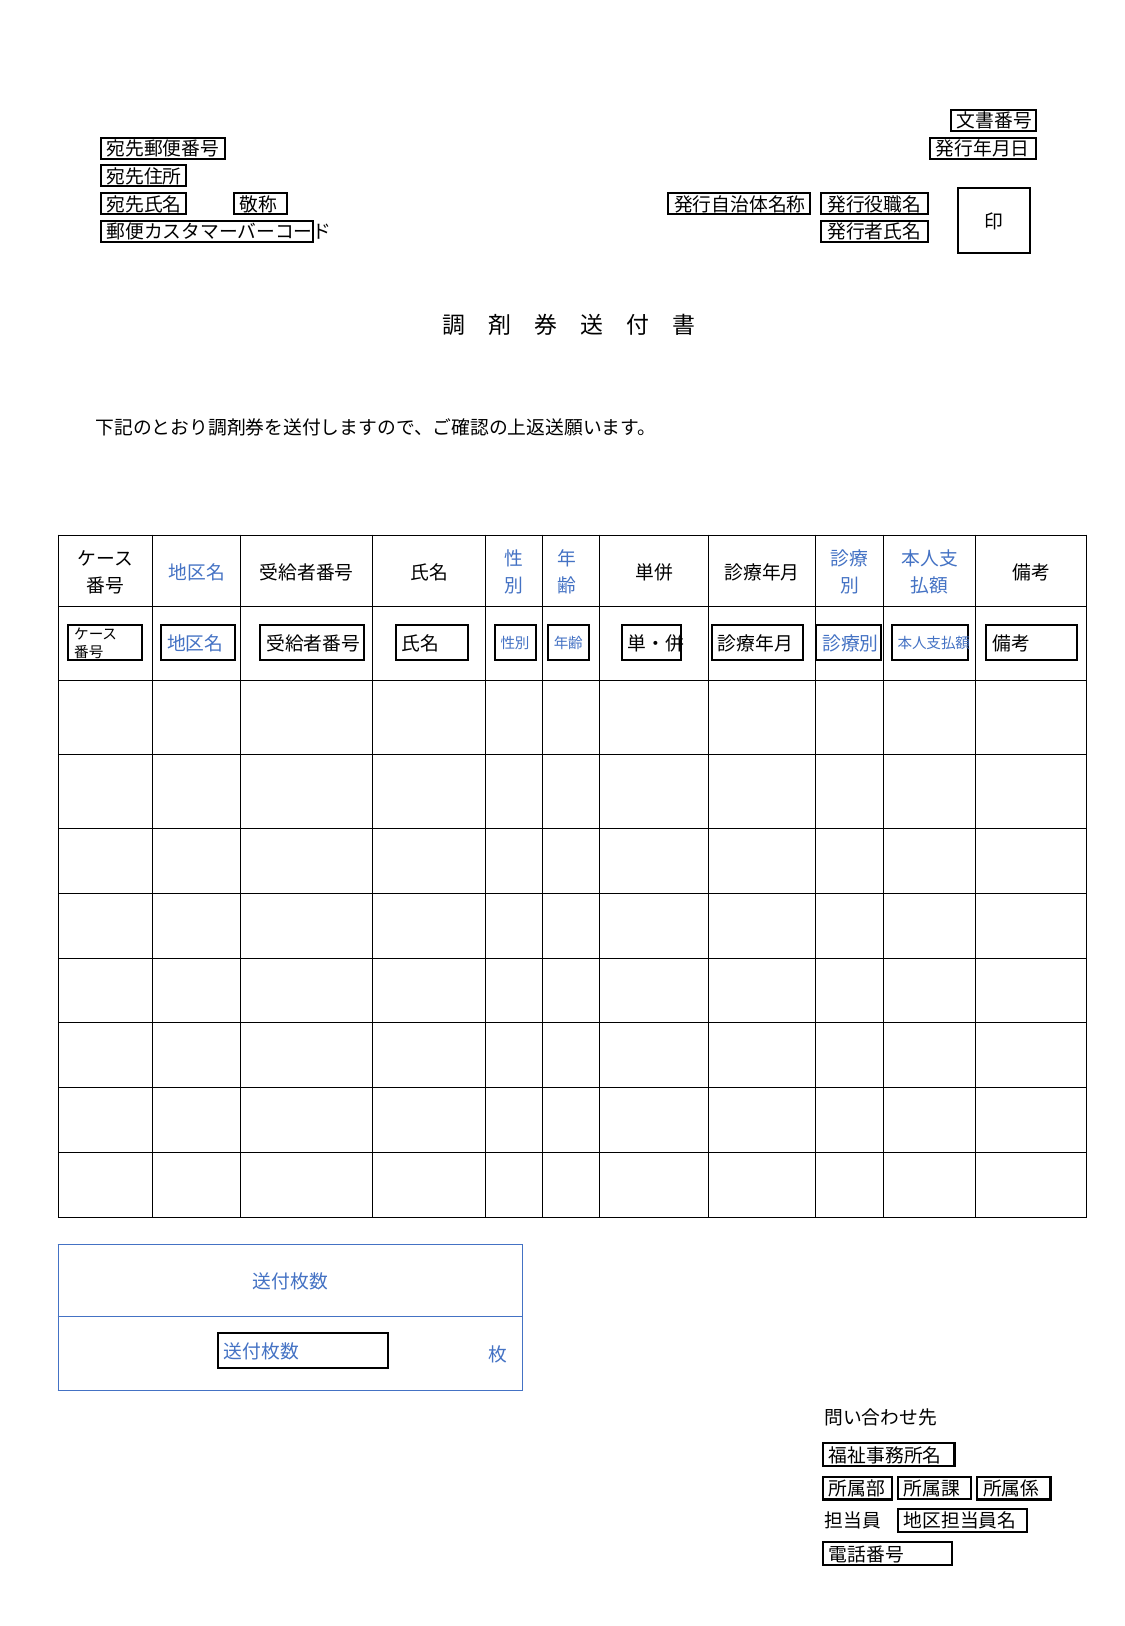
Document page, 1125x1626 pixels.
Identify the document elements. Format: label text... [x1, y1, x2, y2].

text_box 下記のとおり調剤券を送付しますので、ご確認の上返送願います。 [89, 415, 1037, 438]
table_cell [884, 1088, 975, 1152]
table_cell 枚 [59, 1317, 522, 1390]
table_cell [816, 755, 883, 828]
table_cell [241, 959, 372, 1022]
table_cell [543, 681, 599, 754]
table_cell [976, 755, 1086, 828]
table_cell [153, 959, 240, 1022]
table_header 受給者番号 [241, 536, 372, 606]
table_cell [884, 607, 975, 680]
table_header 地区名 [153, 536, 240, 606]
table_cell [59, 829, 152, 893]
table_cell [709, 894, 815, 958]
table_cell [153, 755, 240, 828]
table_cell [241, 607, 372, 680]
table_header 送付枚数 [59, 1245, 522, 1316]
text_box 発行者氏名 [820, 220, 929, 243]
text_box 年齢 [547, 624, 590, 661]
table_header 氏名 [373, 536, 485, 606]
table_cell [543, 959, 599, 1022]
table_cell [153, 894, 240, 958]
table_cell [59, 894, 152, 958]
text_box 地区名 [160, 624, 236, 661]
table_cell [543, 829, 599, 893]
table_cell [486, 607, 542, 680]
table_cell [543, 607, 599, 680]
table_cell [241, 829, 372, 893]
table_cell [884, 829, 975, 893]
text_box 発行自治体名称 [667, 192, 811, 215]
table_cell [976, 894, 1086, 958]
text_box 受給者番号 [259, 624, 365, 661]
table_cell [543, 1088, 599, 1152]
table_cell [153, 607, 240, 680]
table_header 診療年月 [709, 536, 815, 606]
table_cell [373, 1023, 485, 1087]
table_cell [153, 829, 240, 893]
table_cell [59, 1023, 152, 1087]
table_cell [486, 1023, 542, 1087]
table_cell [600, 607, 708, 680]
table_cell [709, 681, 815, 754]
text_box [929, 109, 1037, 159]
table_cell [241, 894, 372, 958]
table_cell [153, 1153, 240, 1217]
table_cell [153, 681, 240, 754]
text_box 宛先郵便番号 [100, 137, 226, 160]
table_cell [373, 894, 485, 958]
table_cell [543, 894, 599, 958]
text_box 発行役職名 [820, 192, 929, 215]
table_header 備考 [976, 536, 1086, 606]
table_cell [486, 755, 542, 828]
table_cell [816, 1153, 883, 1217]
table_cell [373, 607, 485, 680]
table_cell [709, 1023, 815, 1087]
table_cell [373, 1088, 485, 1152]
text_box 本人支払額 [891, 624, 969, 661]
table_cell [486, 1088, 542, 1152]
table_cell [59, 959, 152, 1022]
table_cell [59, 607, 152, 680]
table_header 診療別 [816, 536, 883, 606]
table_cell [600, 1023, 708, 1087]
table_cell [59, 755, 152, 828]
table_cell [976, 1088, 1086, 1152]
table_cell [543, 1153, 599, 1217]
table_cell [709, 607, 815, 680]
text_box 郵便カスタマーバーコード [100, 220, 314, 243]
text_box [809, 1398, 1051, 1566]
table_cell [600, 894, 708, 958]
table_cell [600, 829, 708, 893]
table_cell [709, 1153, 815, 1217]
table_cell [884, 1023, 975, 1087]
table_cell [486, 1153, 542, 1217]
table_cell [884, 894, 975, 958]
table_header 性別 [486, 536, 542, 606]
table_cell [816, 1088, 883, 1152]
table_header 年齢 [543, 536, 599, 606]
table_cell [709, 959, 815, 1022]
table_cell [976, 1153, 1086, 1217]
table_cell [241, 681, 372, 754]
table_cell [241, 1023, 372, 1087]
text_box 性別 [494, 624, 537, 661]
table_cell [884, 1153, 975, 1217]
table_cell [153, 1088, 240, 1152]
table_cell [976, 829, 1086, 893]
table_cell [884, 959, 975, 1022]
text_box 敬称 [233, 192, 288, 215]
table_cell [884, 681, 975, 754]
text_box 診療別 [815, 624, 882, 661]
text_box 送付枚数 [217, 1332, 389, 1369]
table_cell [816, 1023, 883, 1087]
table_header ケース番号 [59, 536, 152, 606]
table_cell [486, 681, 542, 754]
text_box 調 剤 券 送 付 書 [96, 302, 1042, 346]
table_cell [816, 607, 883, 680]
table_cell [373, 959, 485, 1022]
table_cell [486, 829, 542, 893]
text_box 単・併 [621, 624, 682, 661]
table_cell [976, 1023, 1086, 1087]
table_cell [816, 959, 883, 1022]
table_cell [486, 959, 542, 1022]
table_cell [600, 959, 708, 1022]
table_cell [59, 1088, 152, 1152]
text_box 備考 [985, 624, 1078, 661]
table_cell [373, 755, 485, 828]
text_box 診療年月 [711, 624, 804, 661]
text_box 宛先氏名 [100, 192, 187, 215]
table_cell [59, 681, 152, 754]
text_box ケース 番号 [67, 624, 143, 661]
table_cell [600, 1088, 708, 1152]
table_cell [59, 1153, 152, 1217]
table_cell [241, 755, 372, 828]
table_cell [241, 1153, 372, 1217]
table_cell [709, 755, 815, 828]
table_header 本人支払額 [884, 536, 975, 606]
table_cell [373, 1153, 485, 1217]
table_cell [543, 1023, 599, 1087]
table_cell [816, 894, 883, 958]
table_cell [976, 607, 1086, 680]
table_cell [976, 959, 1086, 1022]
table_cell [976, 681, 1086, 754]
text_box 印 [957, 187, 1031, 254]
table_cell [816, 829, 883, 893]
table_cell [373, 681, 485, 754]
table_cell [153, 1023, 240, 1087]
table_cell [486, 894, 542, 958]
table_cell [373, 829, 485, 893]
table_header 単併 [600, 536, 708, 606]
table_cell [543, 755, 599, 828]
table_cell [816, 681, 883, 754]
table_cell [600, 755, 708, 828]
text_box 宛先住所 [100, 164, 187, 187]
table_cell [884, 755, 975, 828]
table_cell [241, 1088, 372, 1152]
table_cell [600, 681, 708, 754]
table_cell [600, 1153, 708, 1217]
table_cell [709, 829, 815, 893]
table_cell [709, 1088, 815, 1152]
text_box 氏名 [395, 624, 469, 661]
